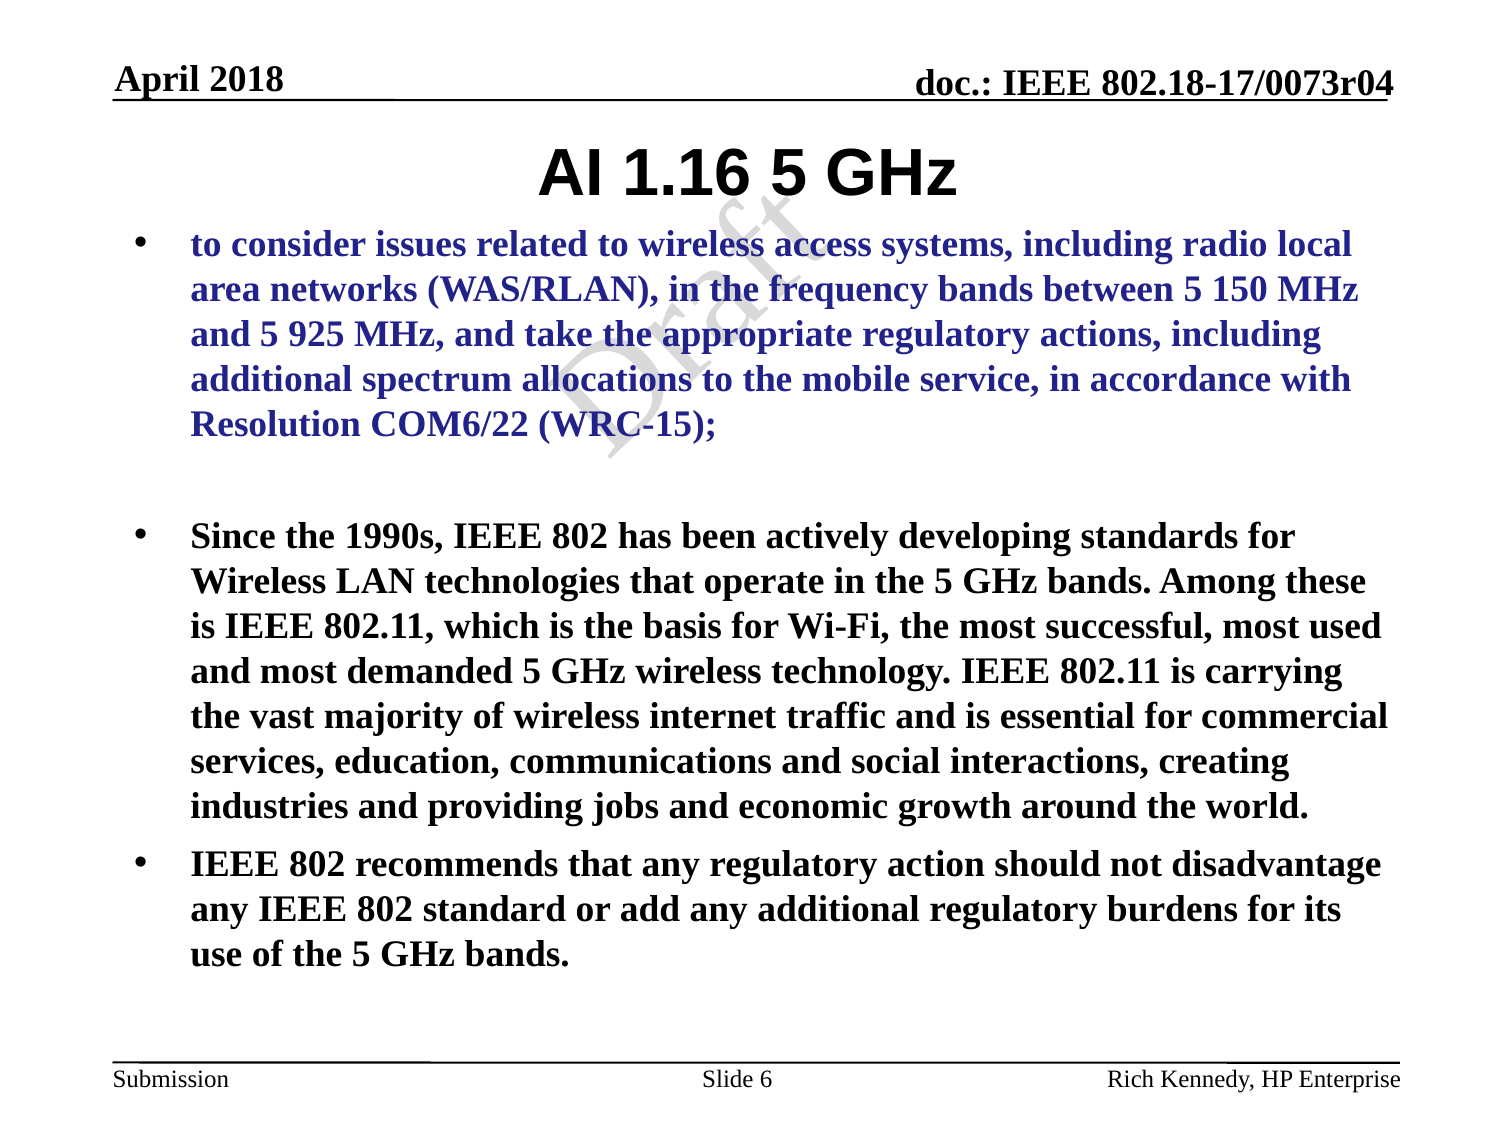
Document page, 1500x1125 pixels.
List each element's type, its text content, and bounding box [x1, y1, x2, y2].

slide_number Slide 6 [674, 1061, 800, 1123]
title AI 1.16 5 GHz [110, 99, 1386, 238]
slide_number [114, 54, 423, 100]
list to consider issues related to wireless access systems, including radio local area networks (WAS/RLAN), in the frequency bands between 5 150 MHz and 5 925 MHz, and take the appropriate regulatory actions, including additional spectrum allocations to the mobile service, in accordance with Resolution COM6/22 (WRC-15); Since the 1990s, IEEE 802 has been actively developing standards for Wireless LAN technologies that operate in the 5 GHz bands. Among these is IEEE 802.11, which is the basis for Wi-Fi, the most successful, most used and most demanded 5 GHz wireless technology. IEEE 802.11 is carrying the vast majority of wireless internet traffic and is essential for commercial services, education, communications and social interactions, creating industries and providing jobs and economic growth around the world. IEEE 802 recommends that any regulatory action should not disadvantage any IEEE 802 standard or add any additional regulatory burdens for its use of the 5 GHz bands. [118, 211, 1415, 920]
footer Rich Kennedy, HP Enterprise [878, 1061, 1402, 1093]
